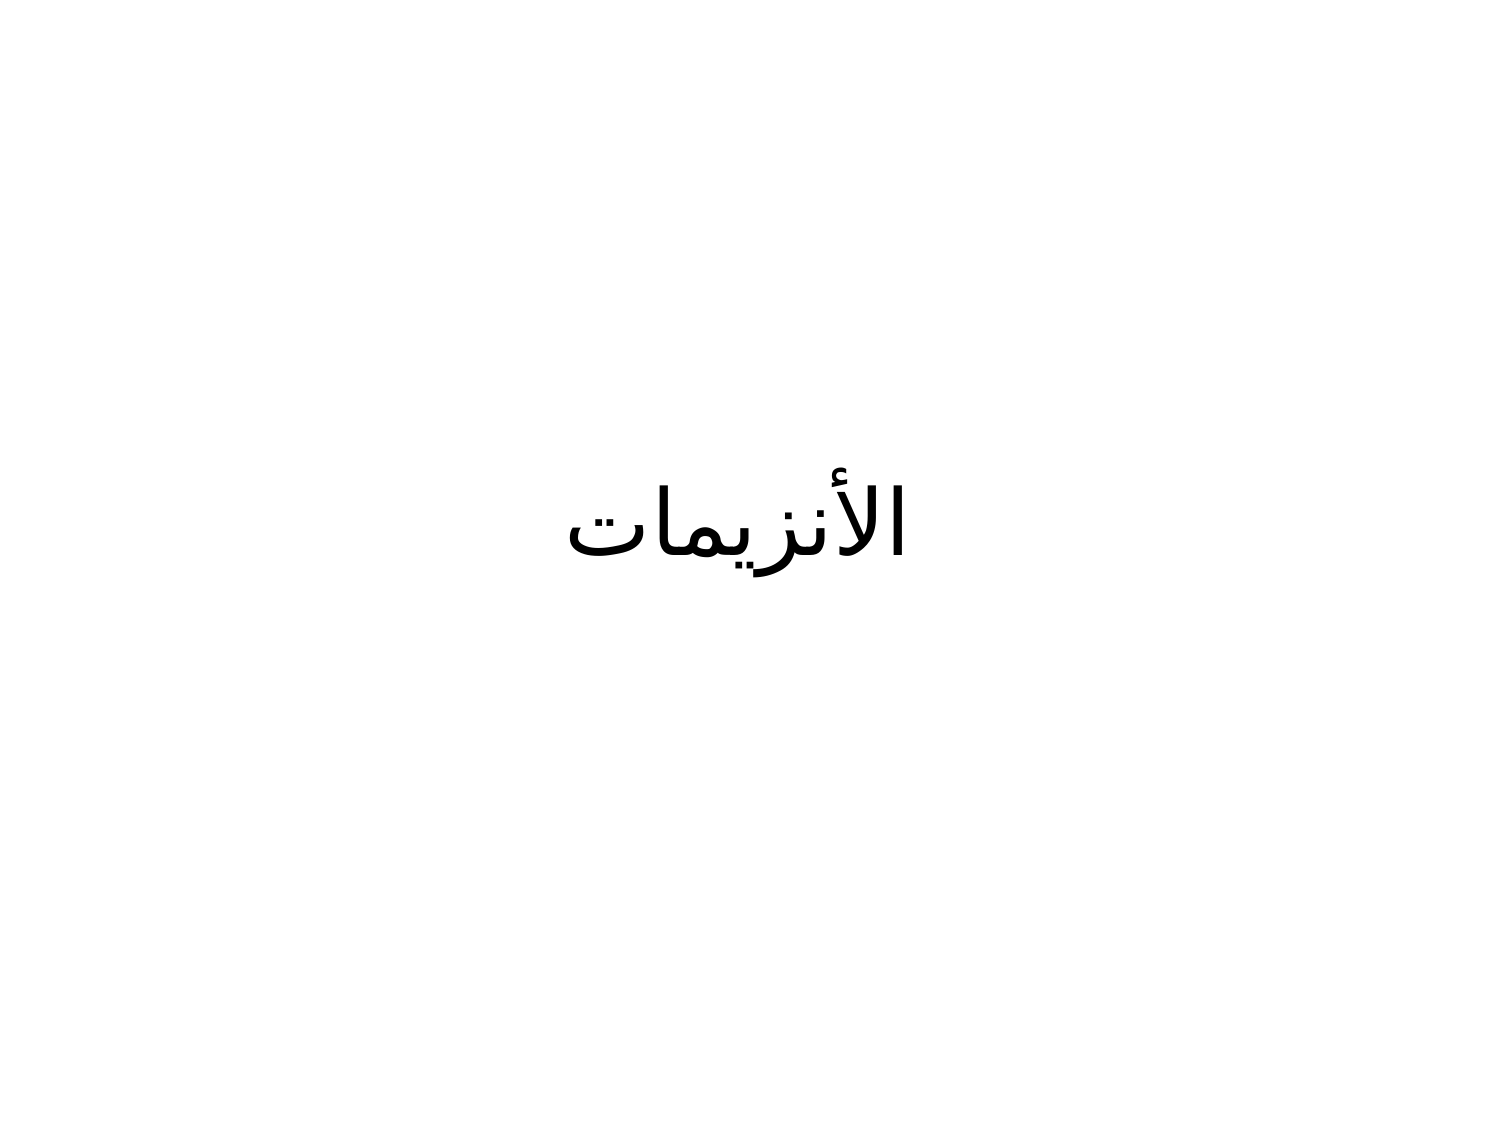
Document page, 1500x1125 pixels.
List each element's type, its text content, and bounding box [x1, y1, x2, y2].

title الأنزيمات [75, 425, 1425, 613]
